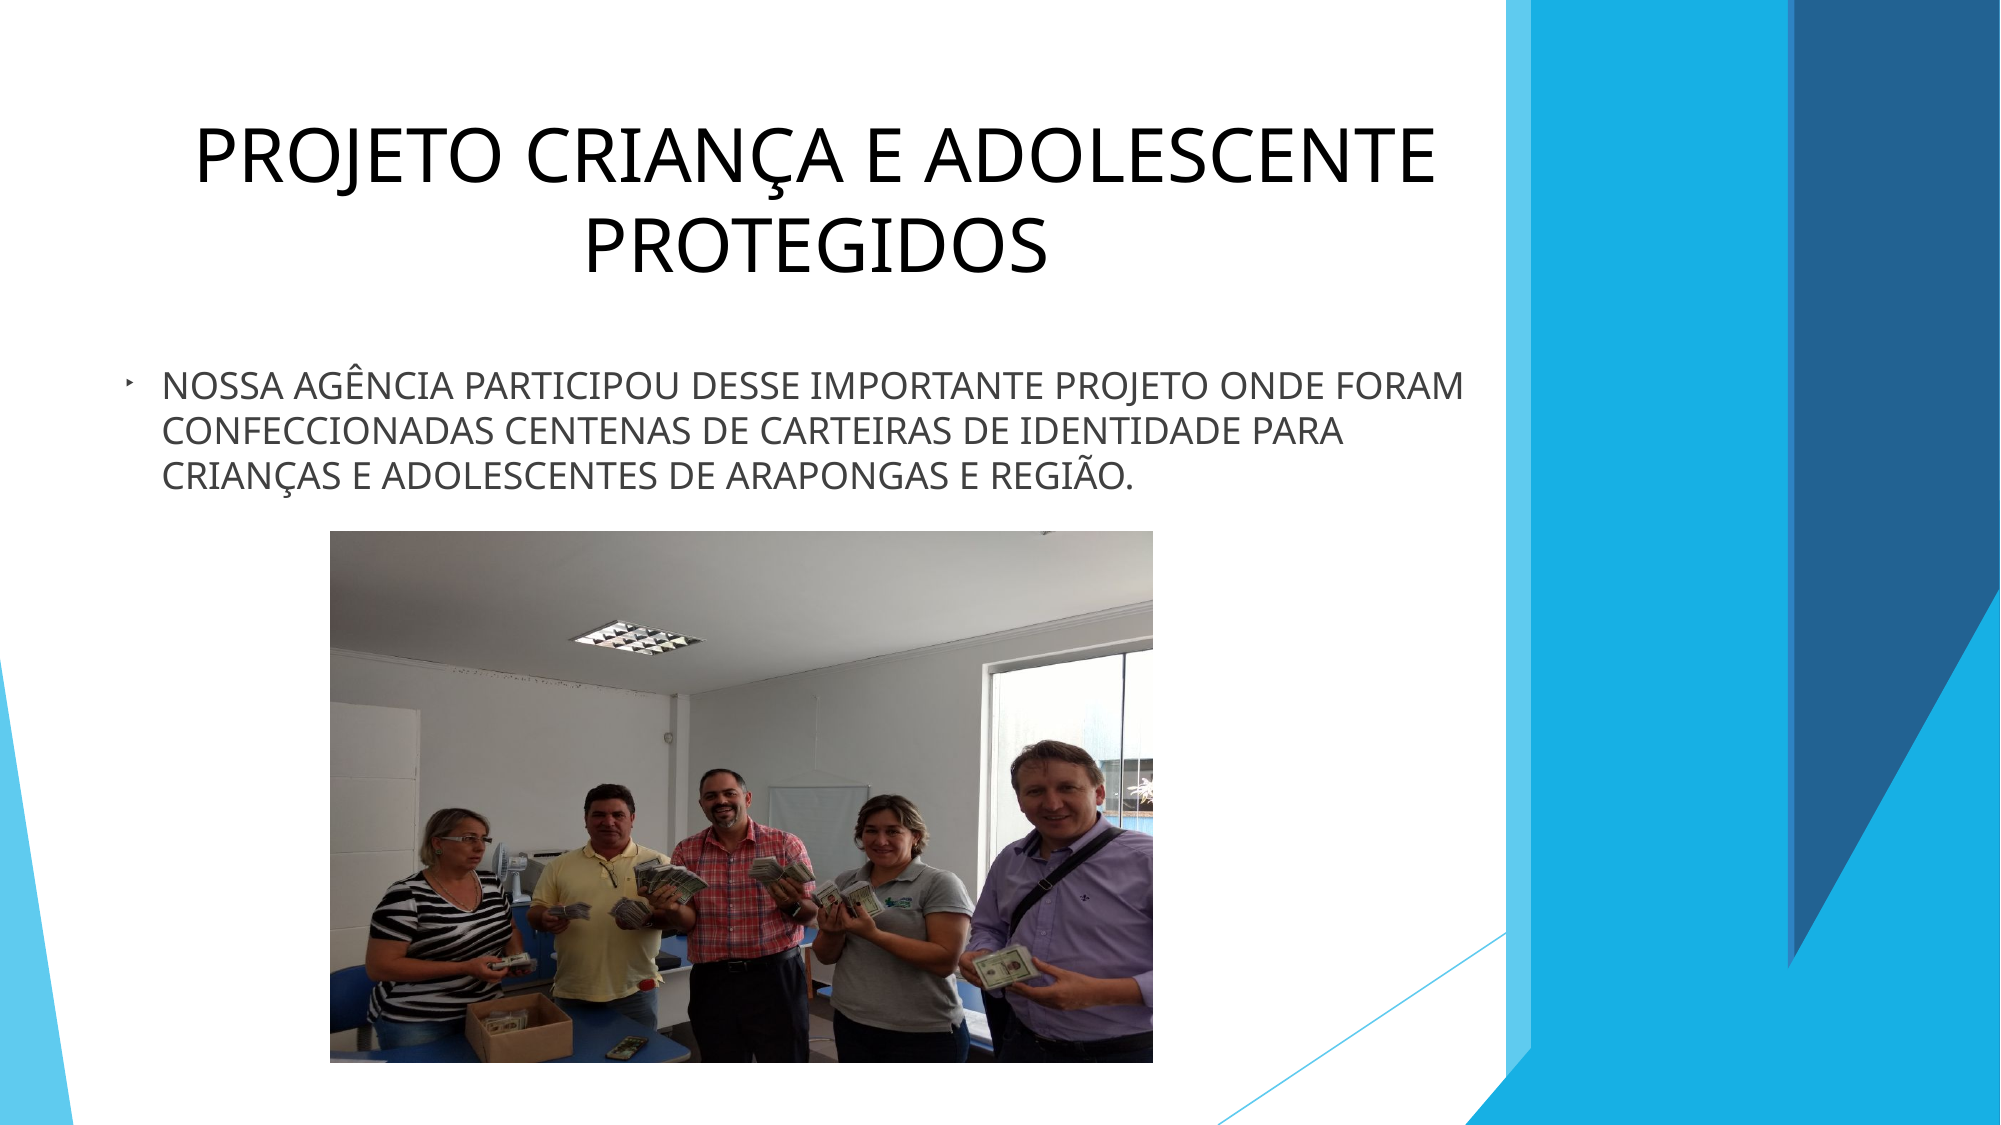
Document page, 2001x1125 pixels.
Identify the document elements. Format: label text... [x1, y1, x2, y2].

text_box NOSSA AGÊNCIA PARTICIPOU DESSE IMPORTANTE PROJETO ONDE FORAM CONFECCIONADAS CENTENAS DE CARTEIRAS DE IDENTIDADE PARA CRIANÇAS E ADOLESCENTES DE ARAPONGAS E REGIÃO. [111, 354, 1522, 991]
picture [330, 531, 1153, 1063]
text_box PROJETO CRIANÇA E ADOLESCENTE PROTEGIDOS [111, 99, 1522, 317]
